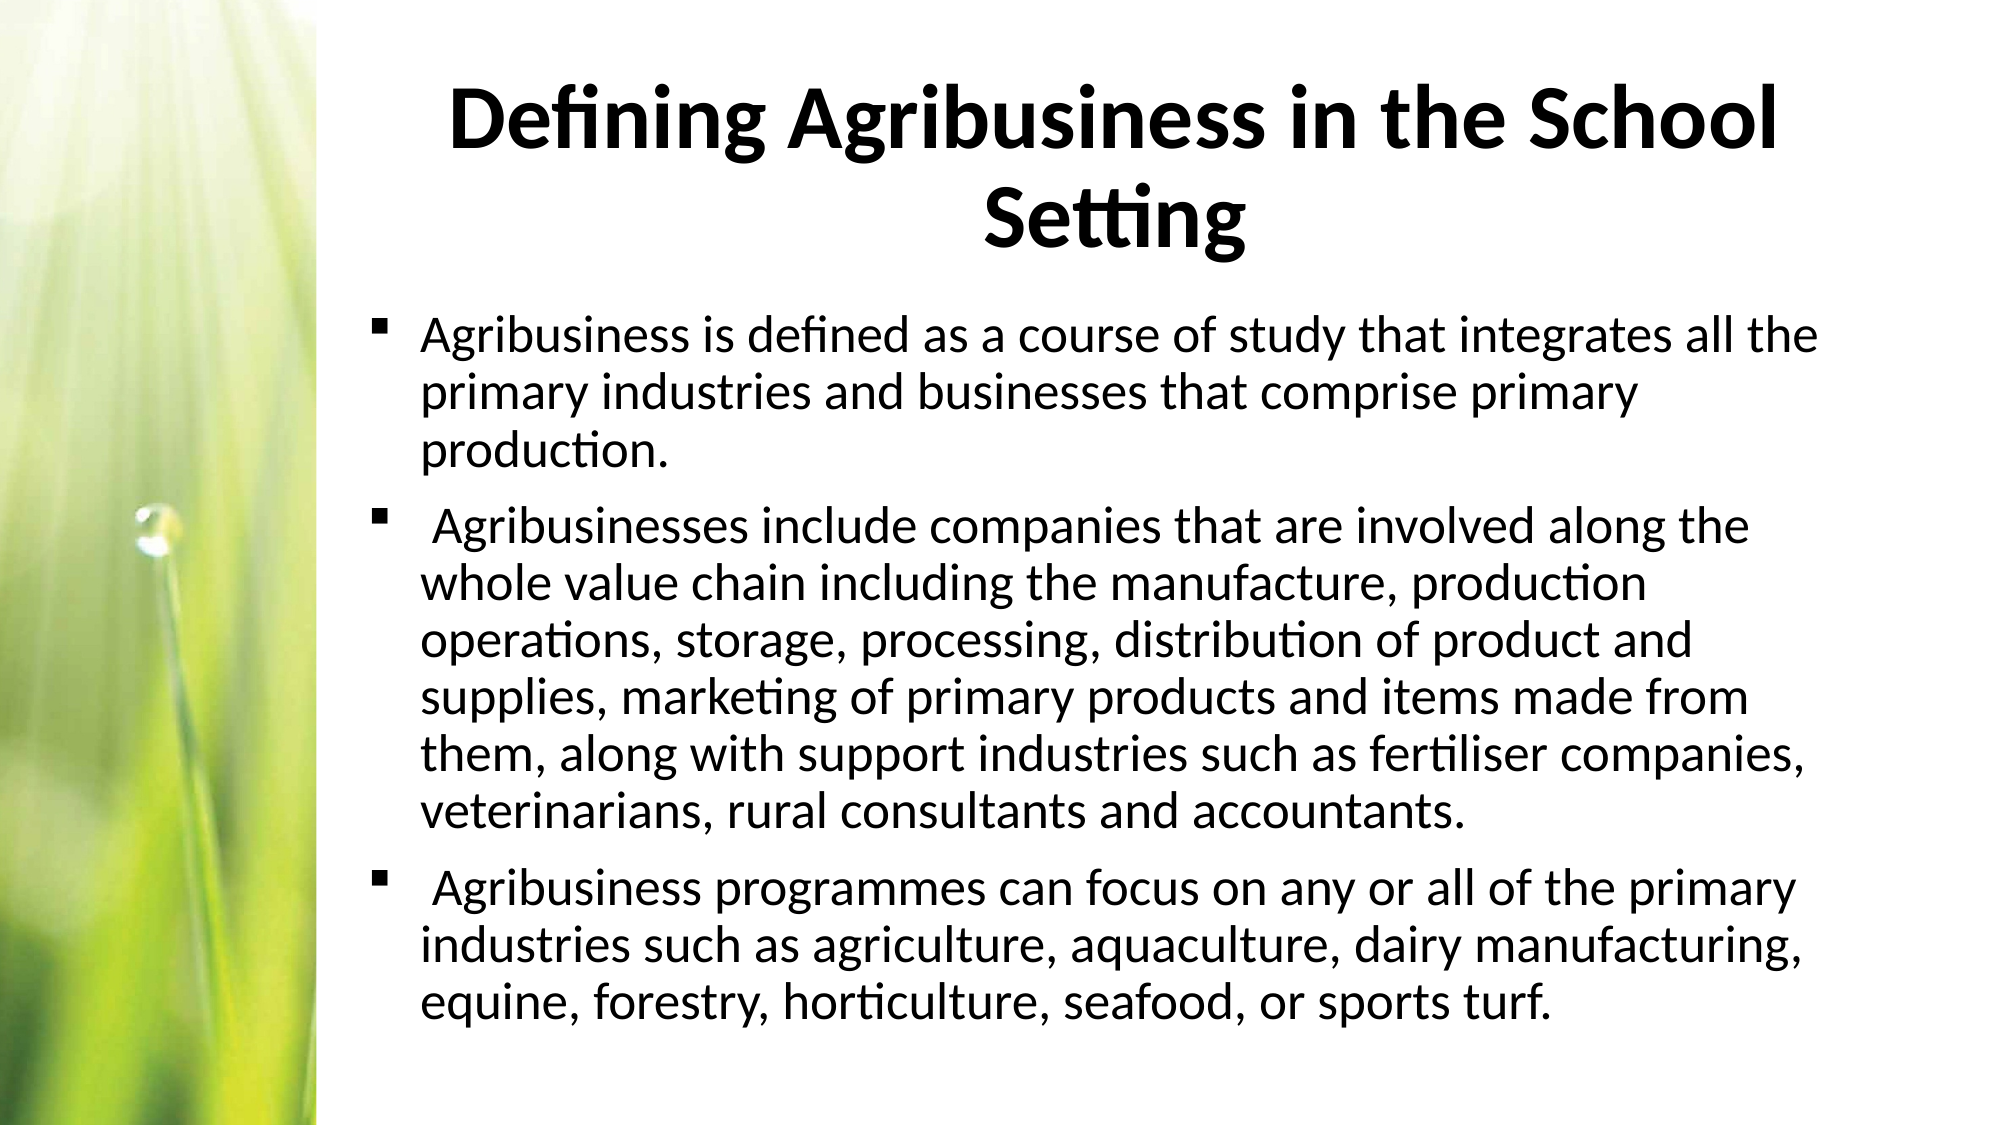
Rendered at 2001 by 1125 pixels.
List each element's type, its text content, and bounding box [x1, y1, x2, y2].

list Agribusiness is defined as a course of study that integrates all the primary industries and businesses that comprise primary production. Agribusinesses include companies that are involved along the whole value chain including the manufacture, production operations, storage, processing, distribution of product and supplies, marketing of primary products and items made from them, along with support industries such as fertiliser companies, veterinarians, rural consultants and accountants. Agribusiness programmes can focus on any or all of the primary industries such as agriculture, aquaculture, dairy manufacturing, equine, forestry, horticulture, seafood, or sports turf. [352, 299, 1878, 1042]
picture [0, 0, 317, 1125]
title Defining Agribusiness in the School Setting [352, 59, 1878, 278]
